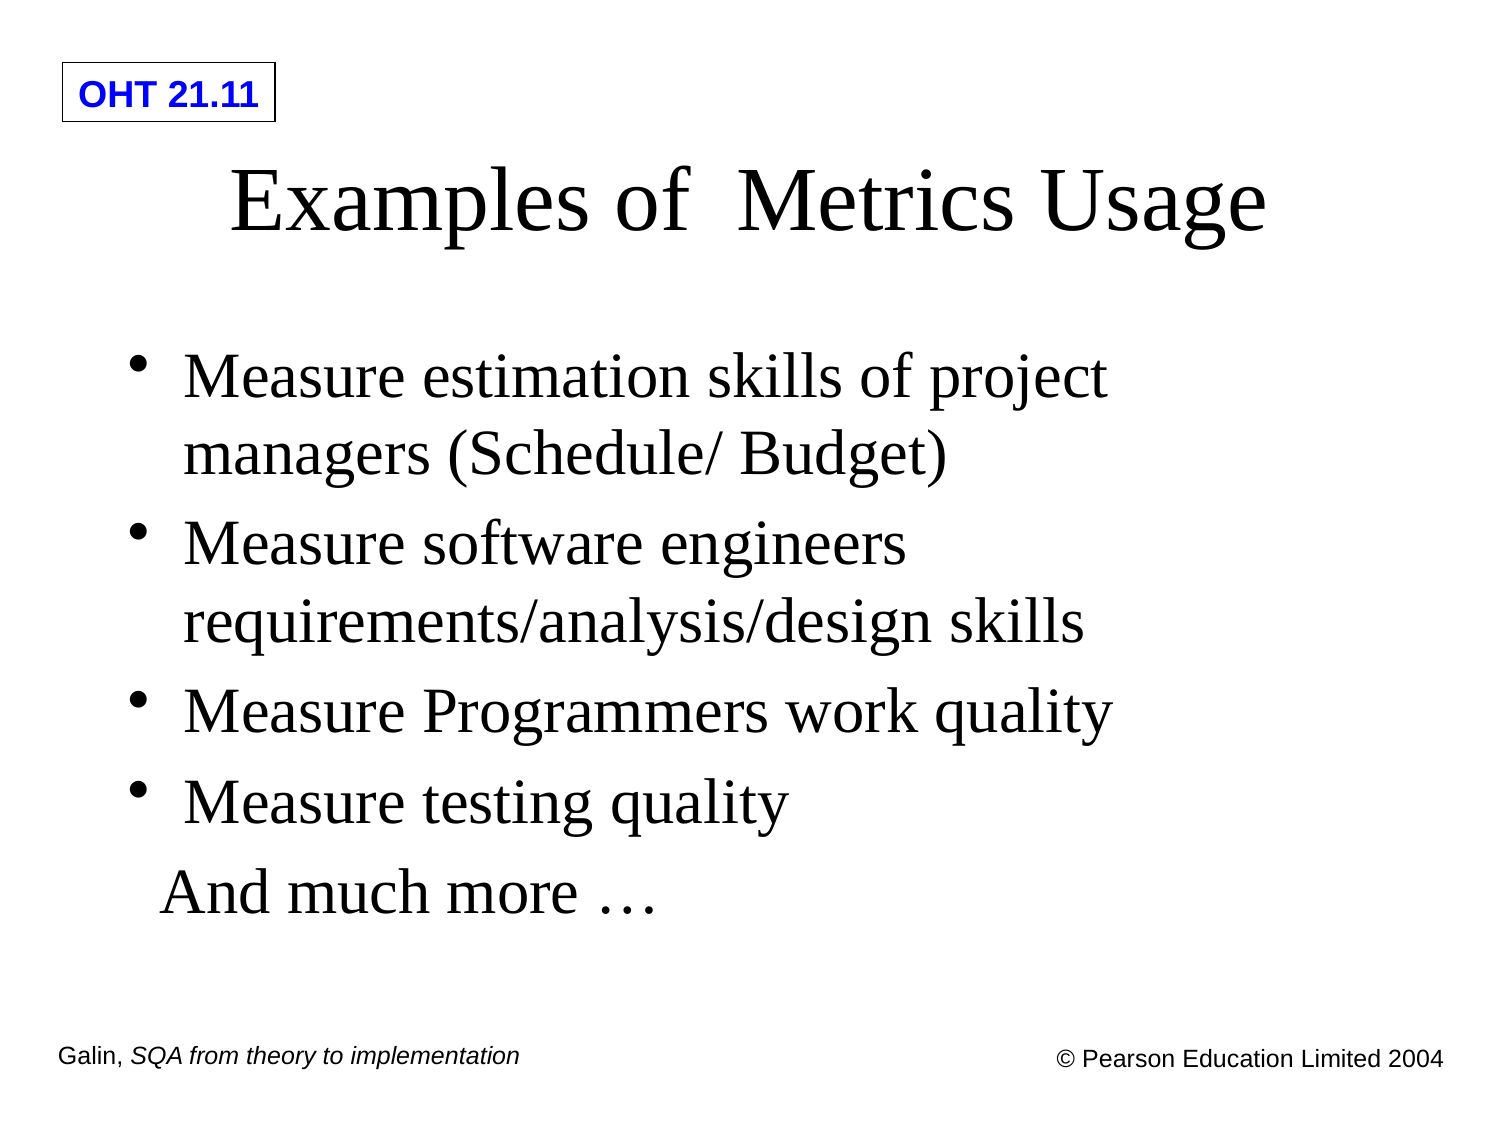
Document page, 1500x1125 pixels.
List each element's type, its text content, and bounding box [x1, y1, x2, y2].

list Measure estimation skills of project managers (Schedule/ Budget) Measure software engineers requirements/analysis/design skills Measure Programmers work quality Measure testing quality And much more … [112, 324, 1388, 1001]
title Examples of Metrics Usage [112, 99, 1388, 288]
